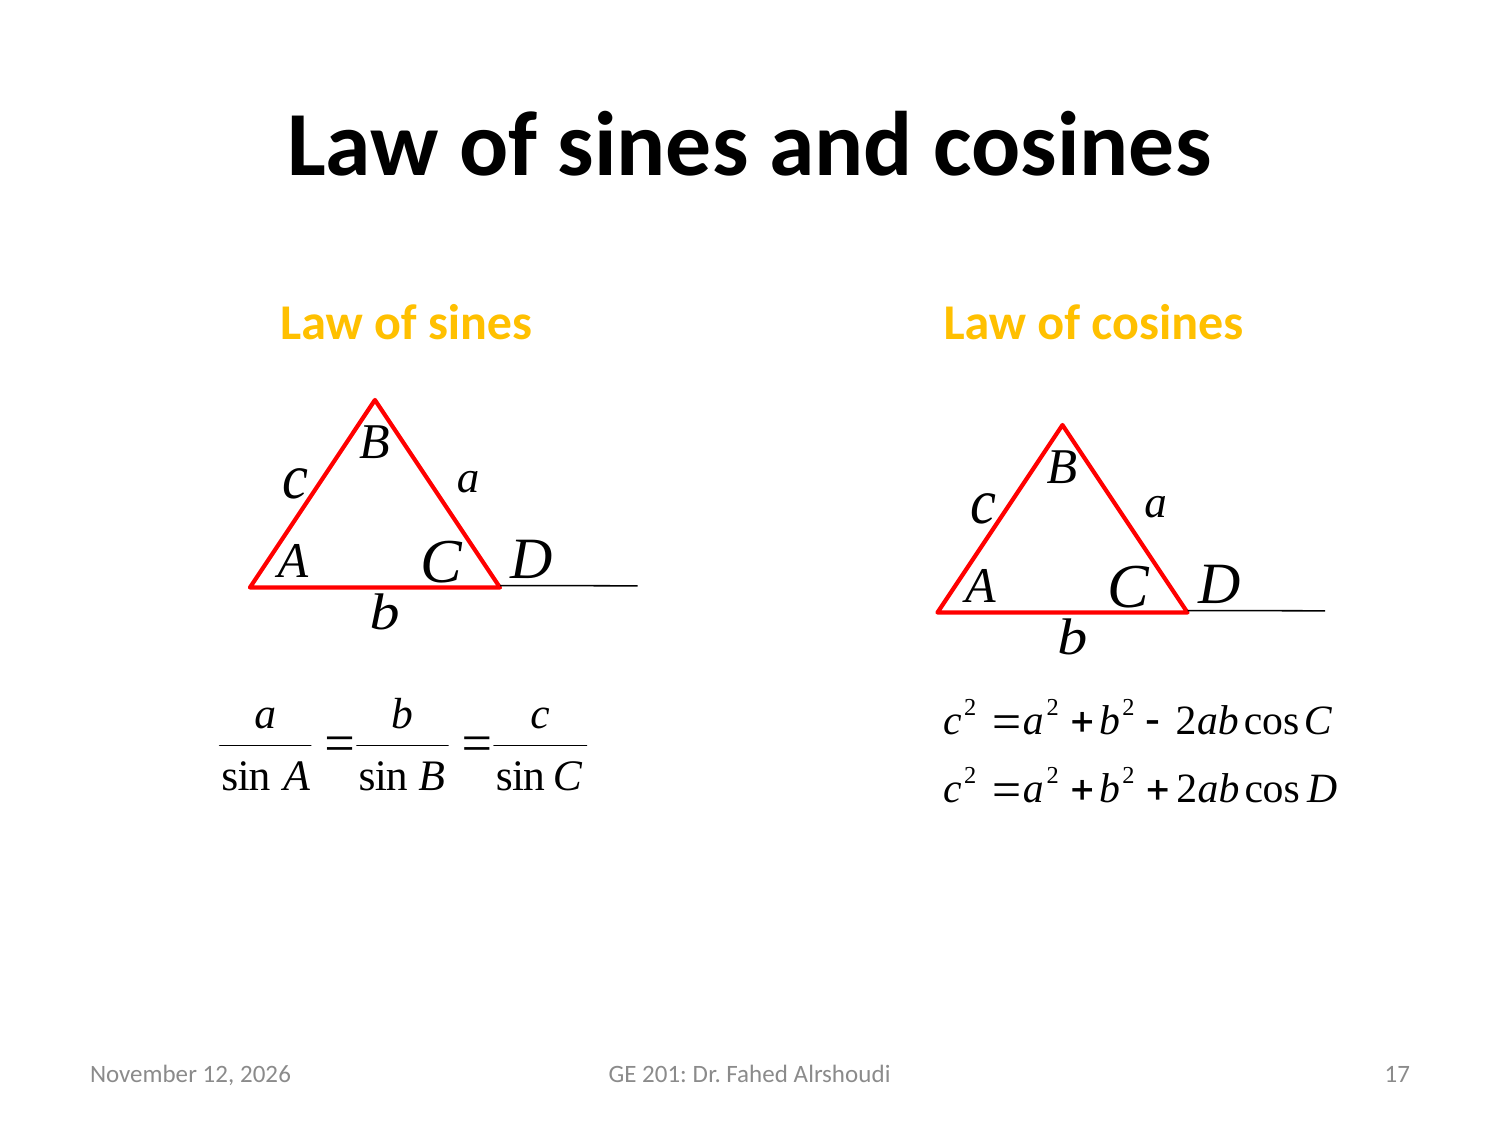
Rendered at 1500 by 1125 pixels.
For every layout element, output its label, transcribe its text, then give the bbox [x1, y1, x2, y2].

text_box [249, 399, 638, 643]
title Law of sines and cosines [75, 45, 1425, 233]
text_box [937, 424, 1326, 668]
list Law of sines [75, 251, 738, 357]
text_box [937, 687, 1344, 813]
slide_number 17 [1074, 1042, 1425, 1103]
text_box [212, 687, 598, 801]
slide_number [75, 1042, 425, 1103]
list Law of cosines [761, 251, 1425, 357]
footer GE 201: Dr. Fahed Alrshoudi [512, 1042, 988, 1103]
